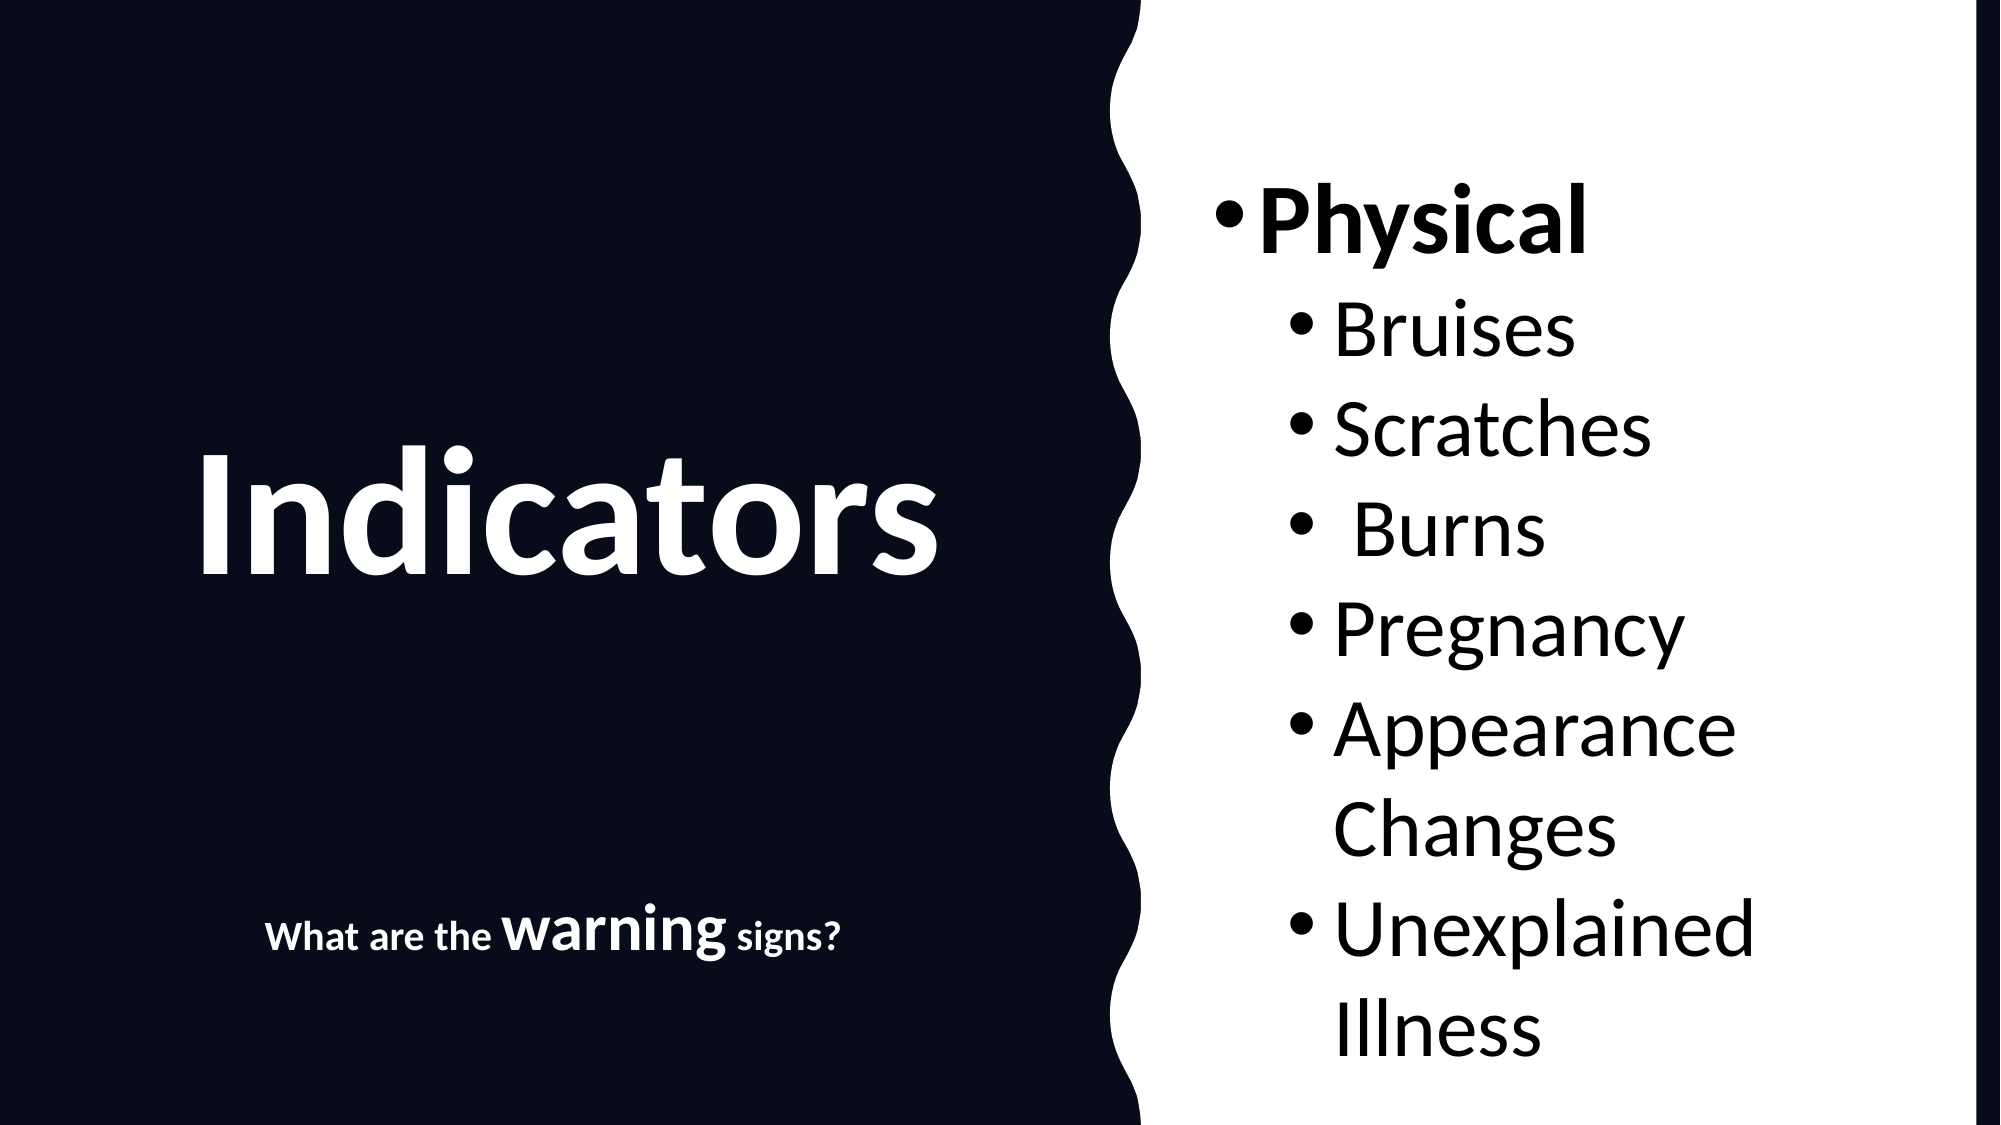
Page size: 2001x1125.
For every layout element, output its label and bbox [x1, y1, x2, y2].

text_box [0, 0, 2000, 1125]
